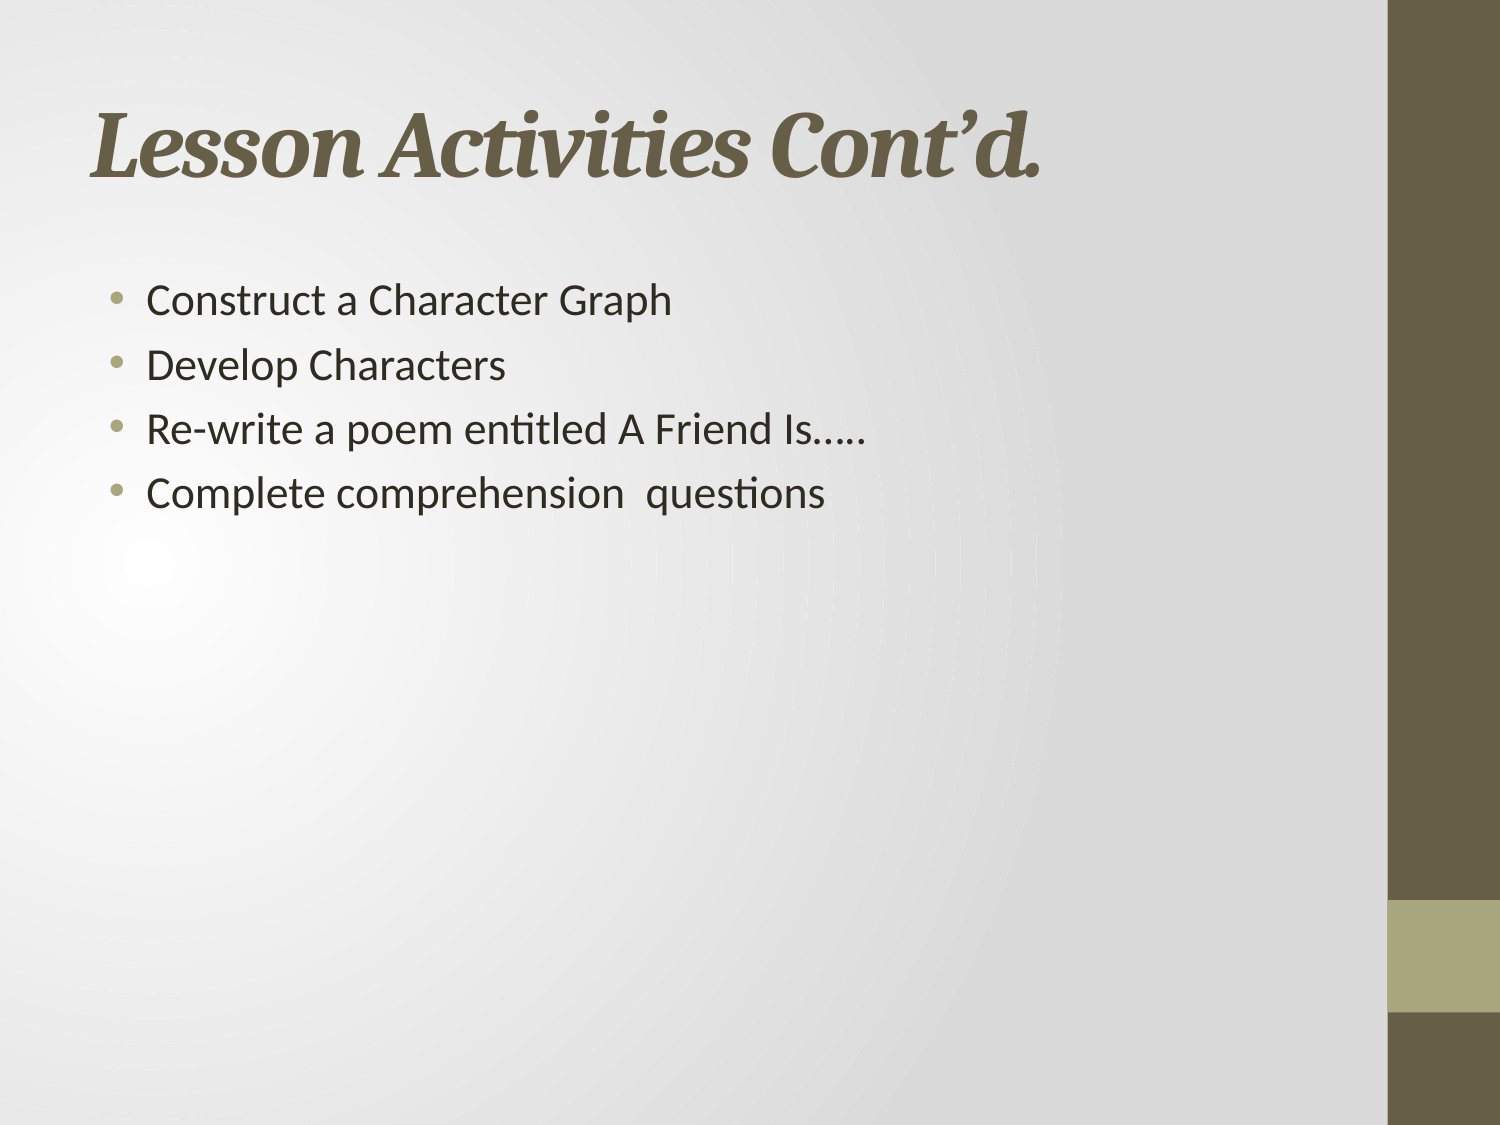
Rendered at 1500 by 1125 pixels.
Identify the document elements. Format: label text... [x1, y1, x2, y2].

list Construct a Character Graph Develop Characters Re-write a poem entitled A Friend Is….. Complete comprehension questions [75, 262, 1325, 1050]
title Lesson Activities Cont’d. [75, 45, 1325, 233]
